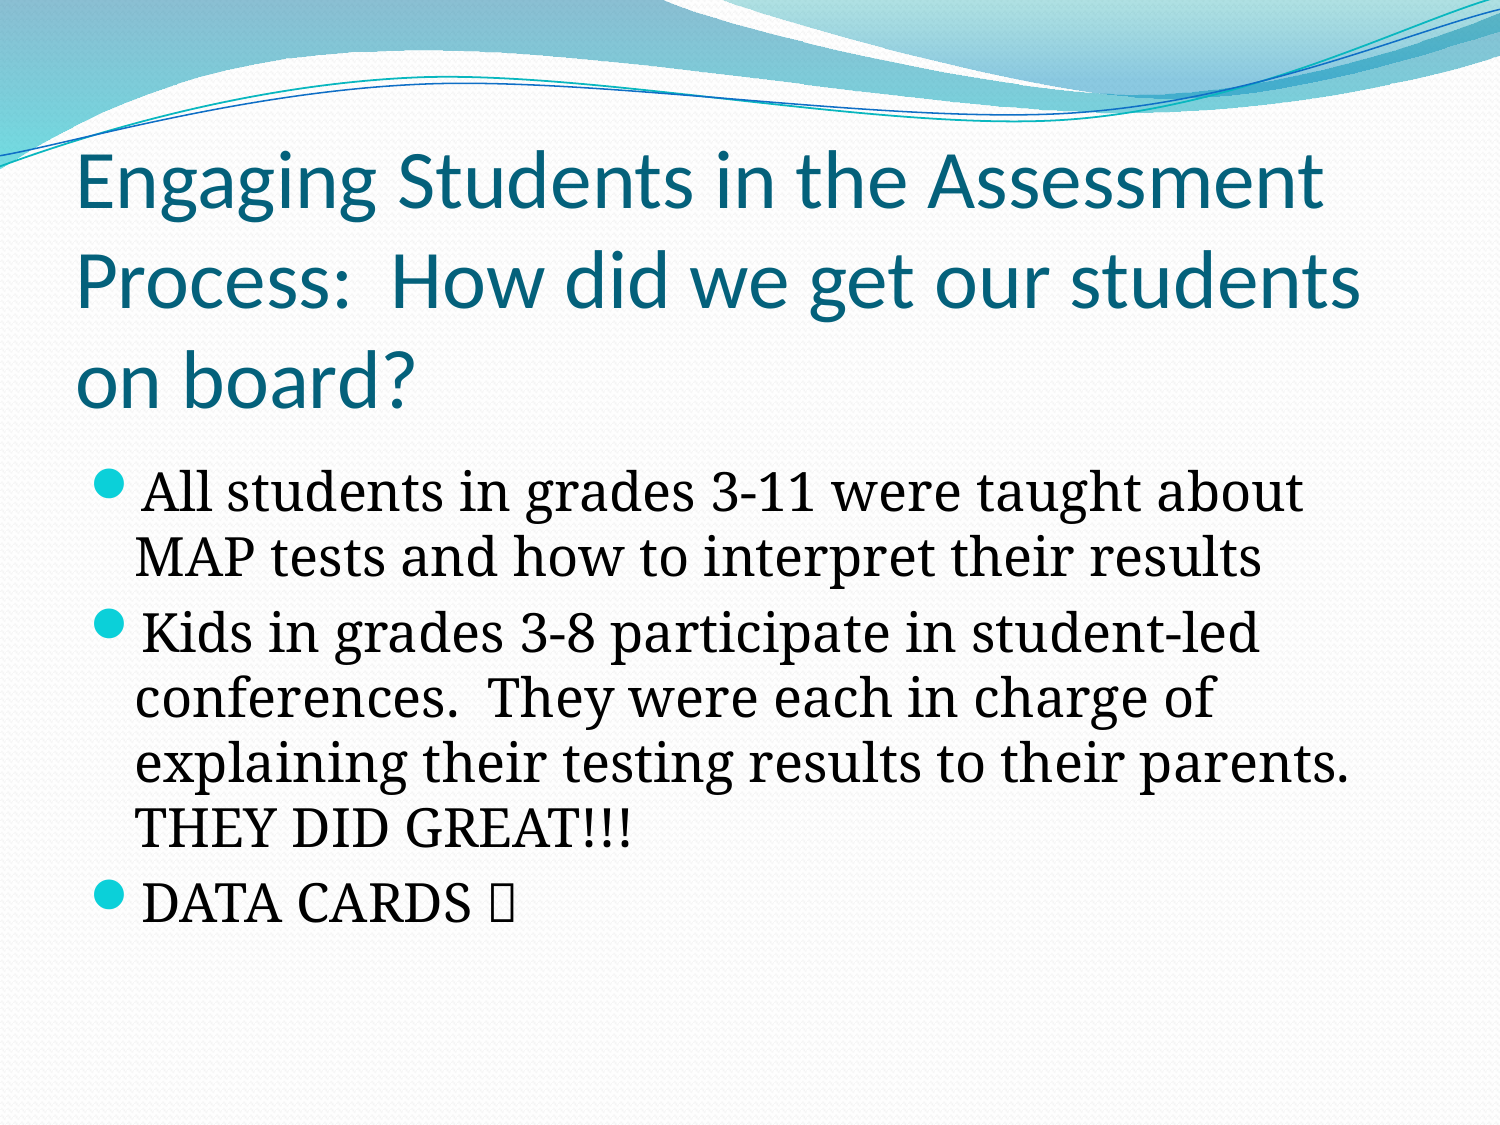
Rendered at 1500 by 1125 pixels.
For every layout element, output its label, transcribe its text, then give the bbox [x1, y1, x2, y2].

title Engaging Students in the Assessment Process: How did we get our students on board? [75, 237, 1425, 425]
list All students in grades 3-11 were taught about MAP tests and how to interpret their results Kids in grades 3-8 participate in student-led conferences. They were each in charge of explaining their testing results to their parents. THEY DID GREAT!!! DATA CARDS  [75, 450, 1425, 1086]
